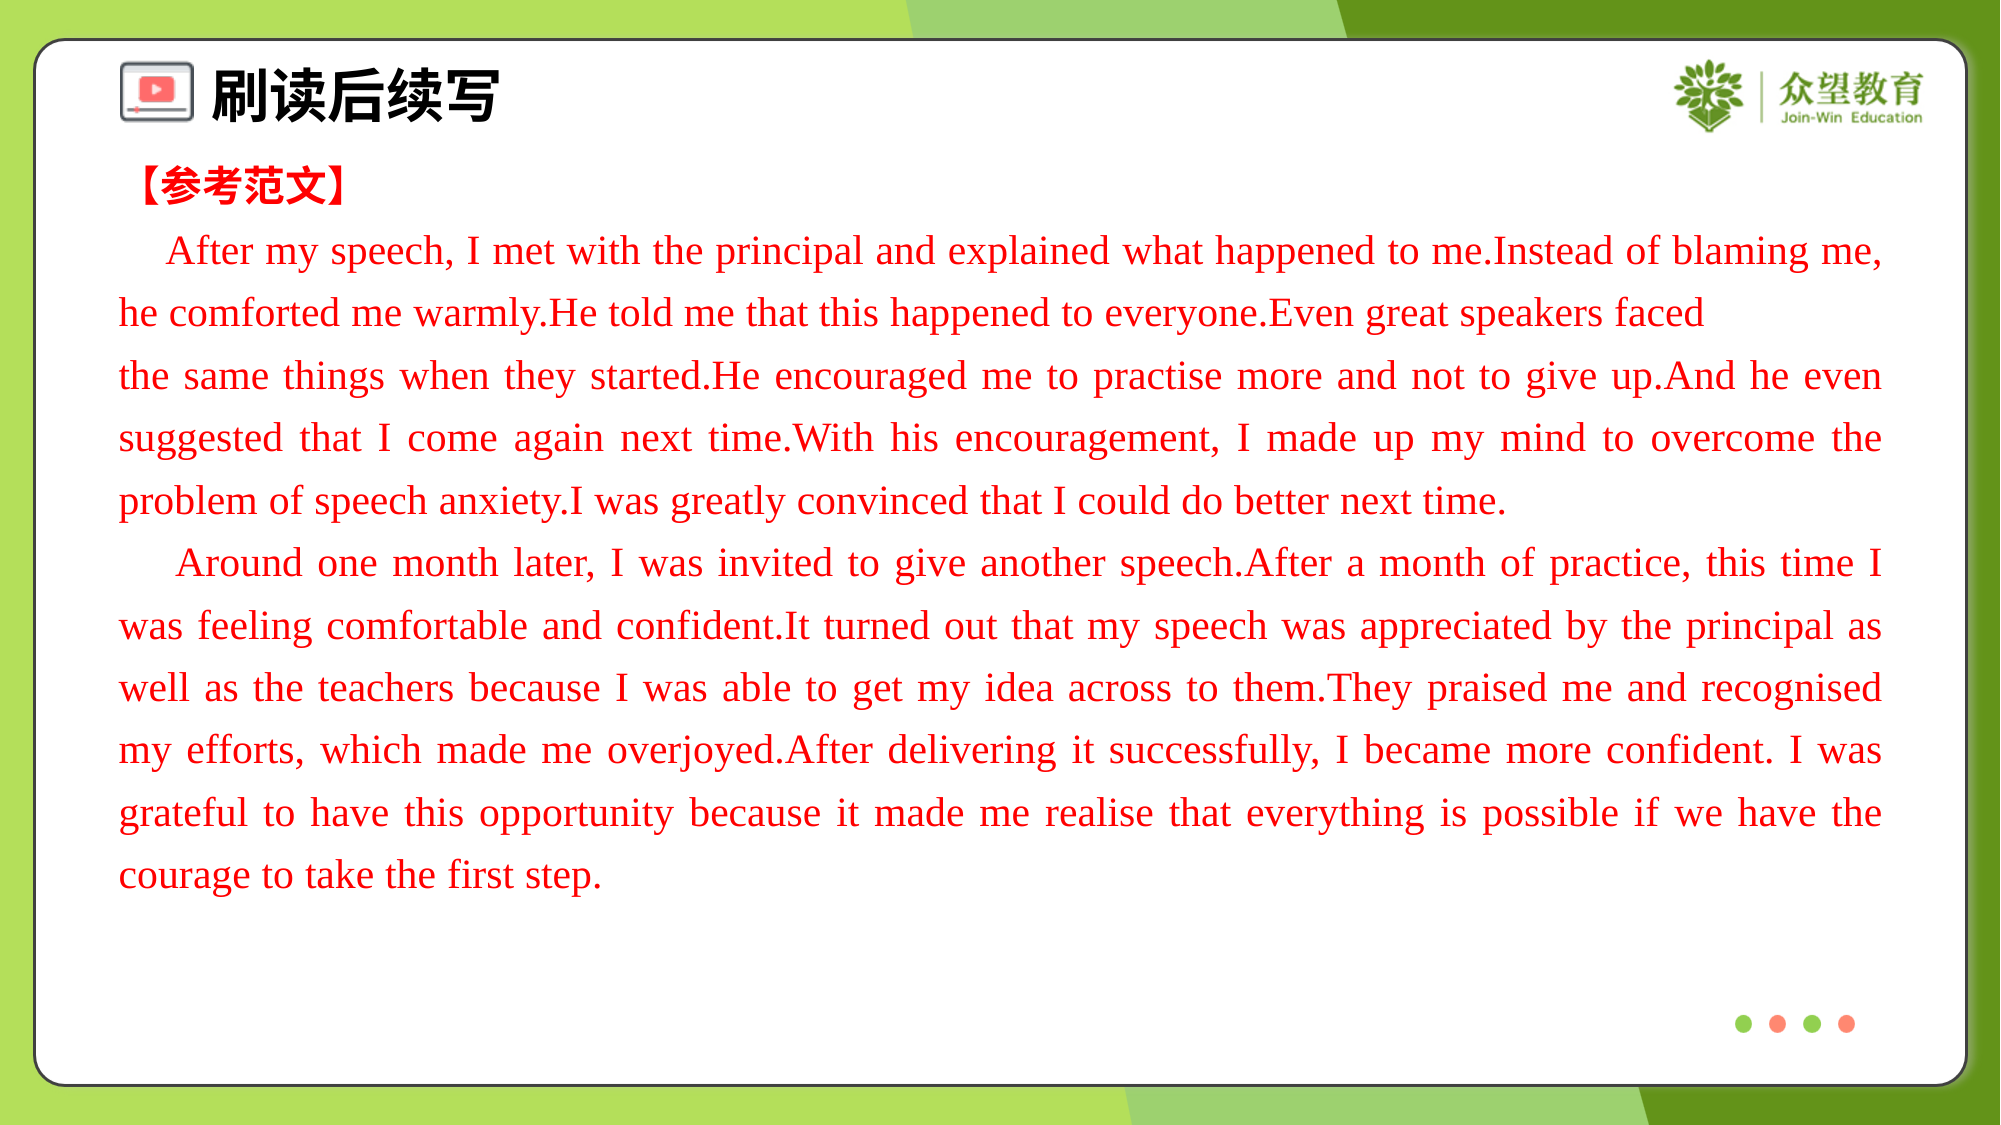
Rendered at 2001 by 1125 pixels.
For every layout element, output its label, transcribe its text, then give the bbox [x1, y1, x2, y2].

picture [0, 0, 2000, 1125]
text_box 【参考范文】 After my speech, I met with the principal and explained what happened to me.Instead of blaming me, he comforted me warmly.He told me that this happened to everyone.Even great speakers faced the same things when they started.He encouraged me to practise more and not to give up.And he even suggested that I come again next time.With his encouragement, I made up my mind to overcome the problem of speech anxiety.I was greatly convinced that I could do better next time. Around one month later, I was invited to give another speech.After a month of practice, this time I was feeling comfortable and confident.It turned out that my speech was appreciated by the principal as well as the teachers because I was able to get my idea across to them.They praised me and recognised my efforts, which made me overjoyed.After delivering it successfully, I became more confident. I was grateful to have this opportunity because it made me realise that everything is possible if we have the courage to take the first step. [118, 147, 1883, 955]
